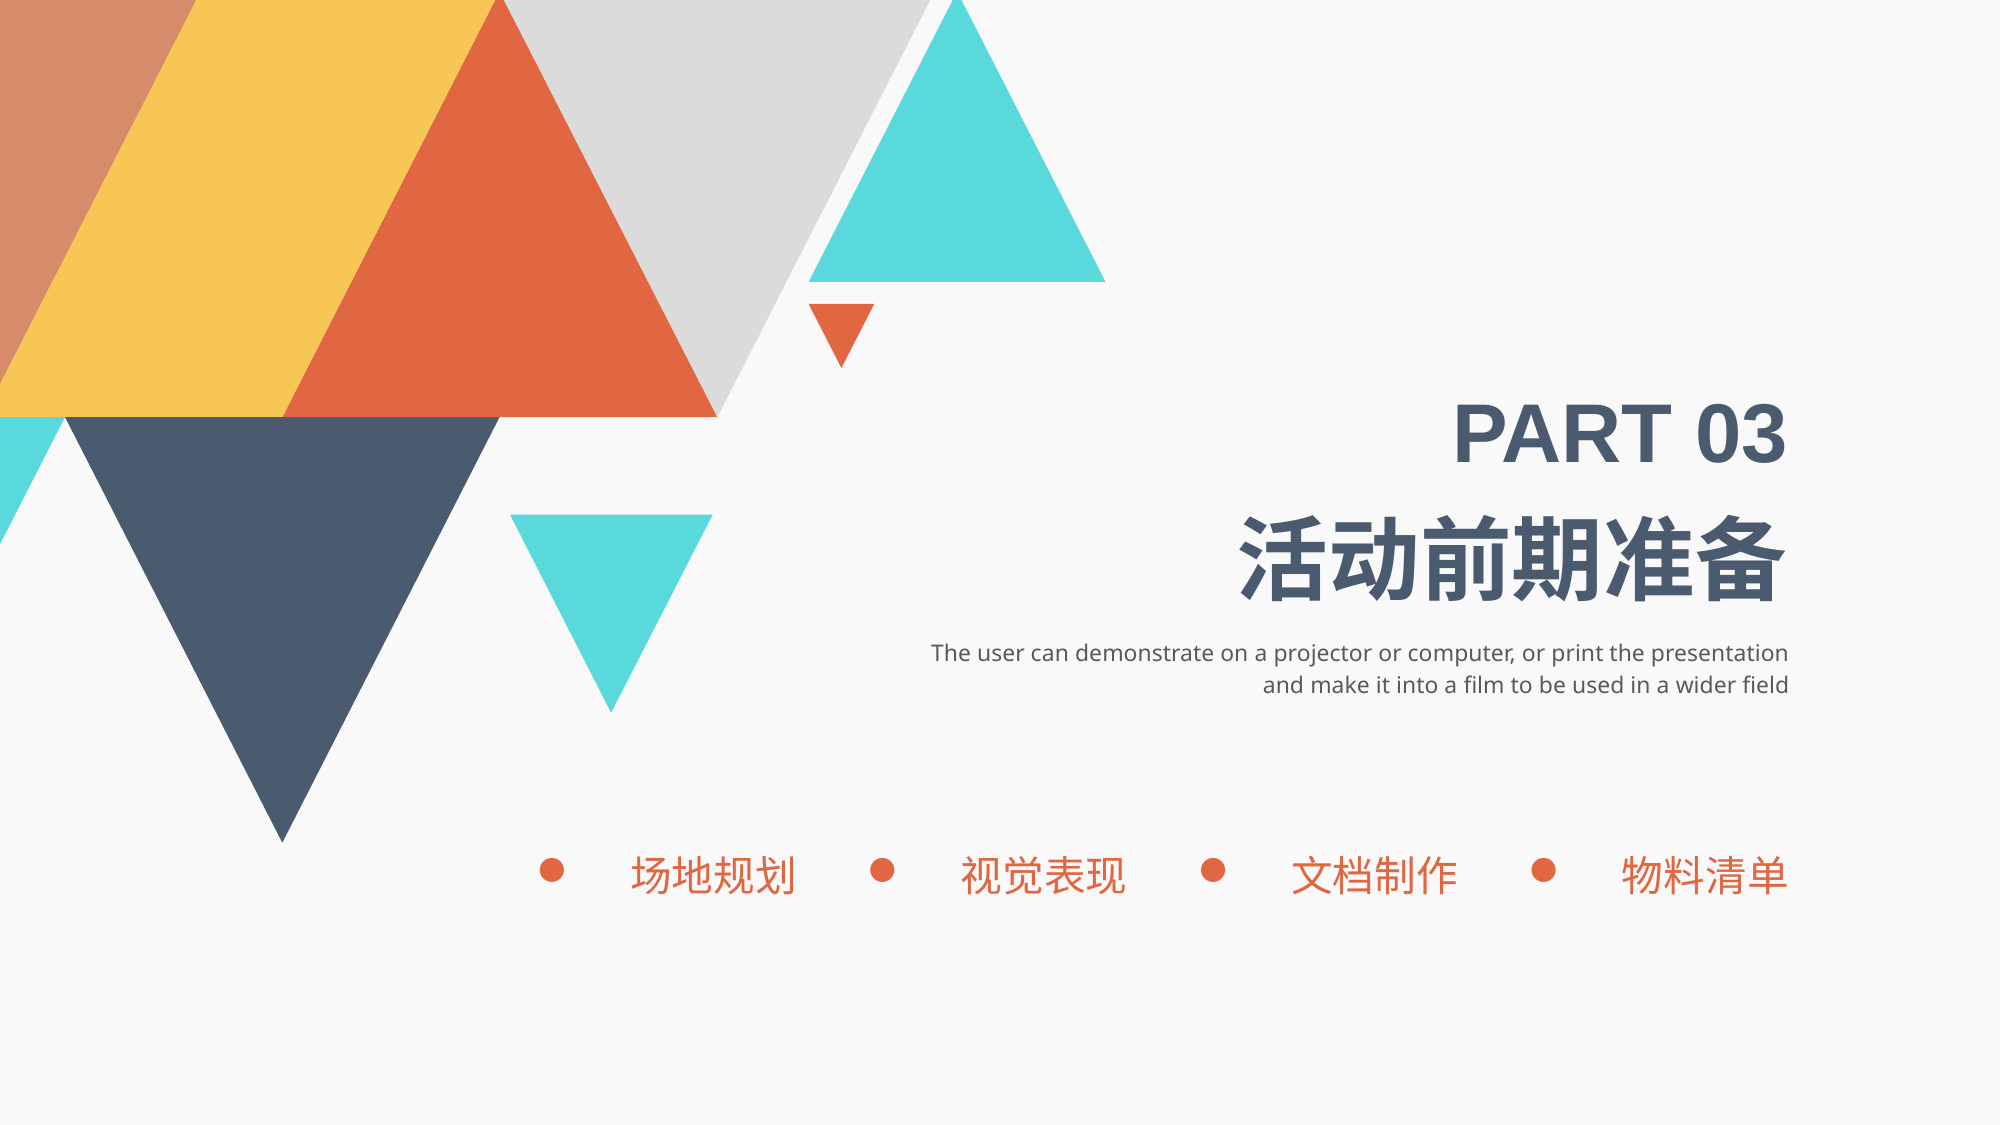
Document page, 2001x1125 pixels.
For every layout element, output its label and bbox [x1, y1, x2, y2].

text_box [519, 842, 1805, 909]
picture [0, 0, 1106, 843]
text_box [876, 371, 1805, 707]
